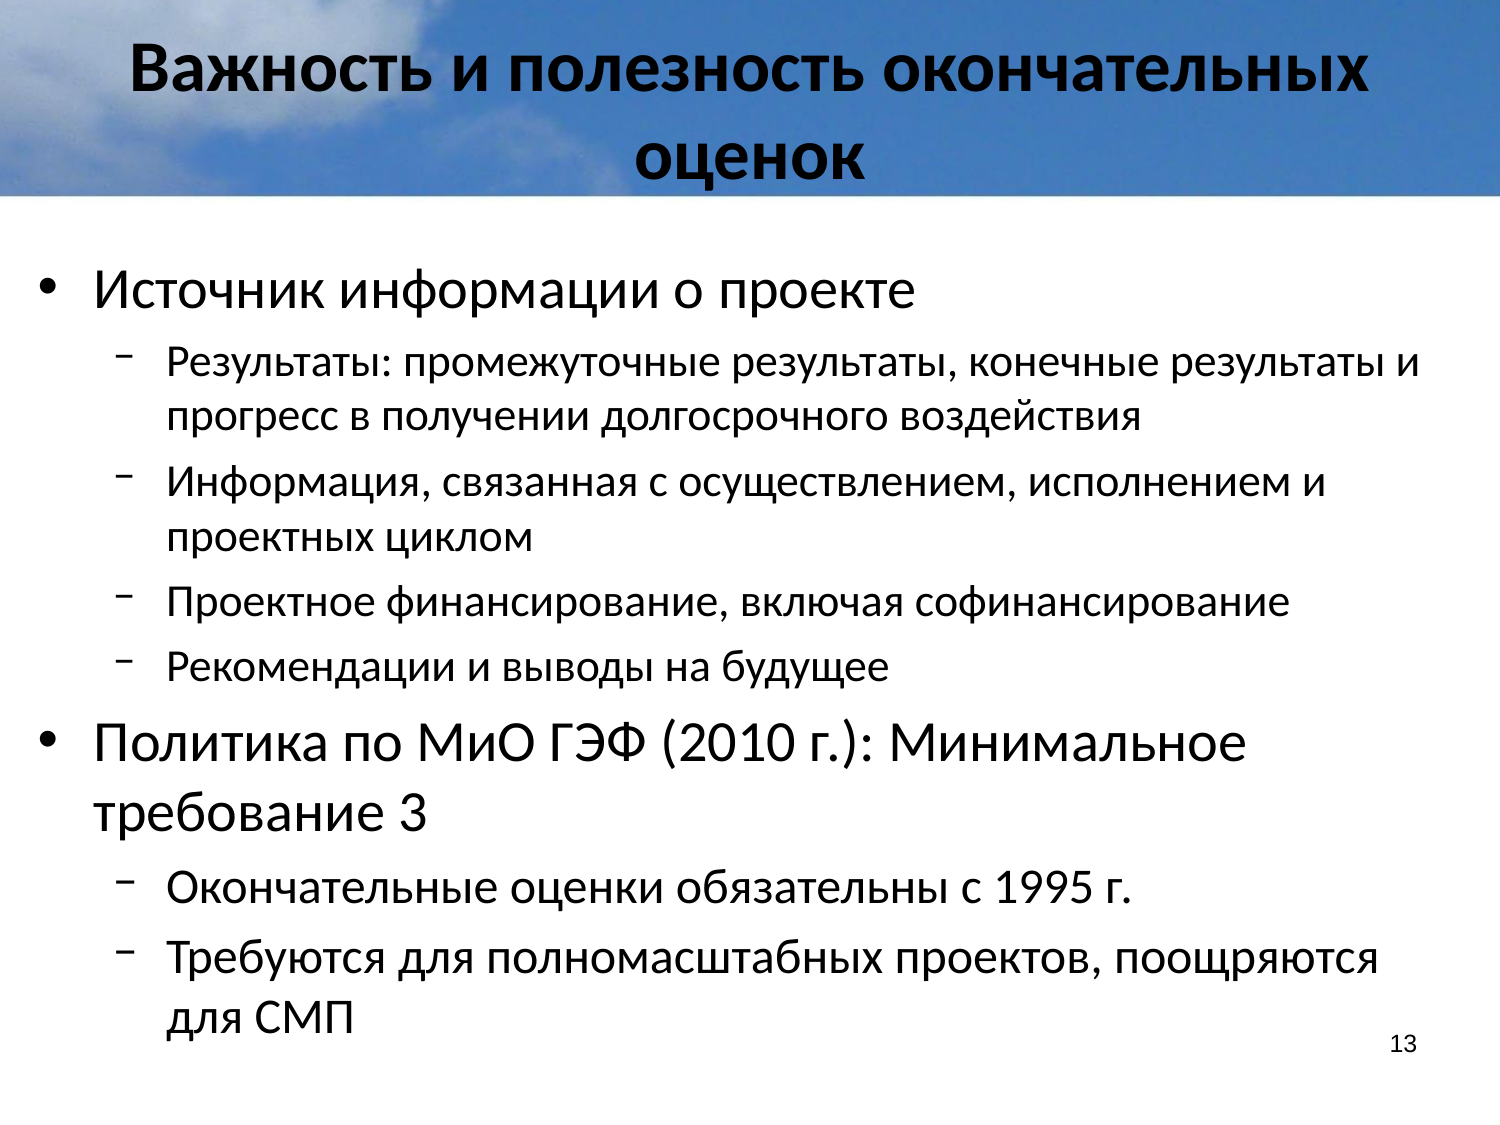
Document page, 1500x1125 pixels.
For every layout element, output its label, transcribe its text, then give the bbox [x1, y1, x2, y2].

picture [0, 0, 1500, 878]
slide_number 13 [1074, 709, 1425, 1125]
title Важность и полезность окончательных оценок [36, 11, 1463, 201]
list Источник информации о проекте Результаты: промежуточные результаты, конечные результаты и прогресс в получении долгосрочного воздействия Информация, связанная с осуществлением, исполнением и проектных циклом Проектное финансирование, включая софинансирование Рекомендации и выводы на будущее Политика по МиО ГЭФ (2010 г.): Минимальное требование 3 Окончательные оценки обязательны с 1995 г. Требуются для полномасштабных проектов, поощряются для СМП [36, 249, 1463, 1051]
